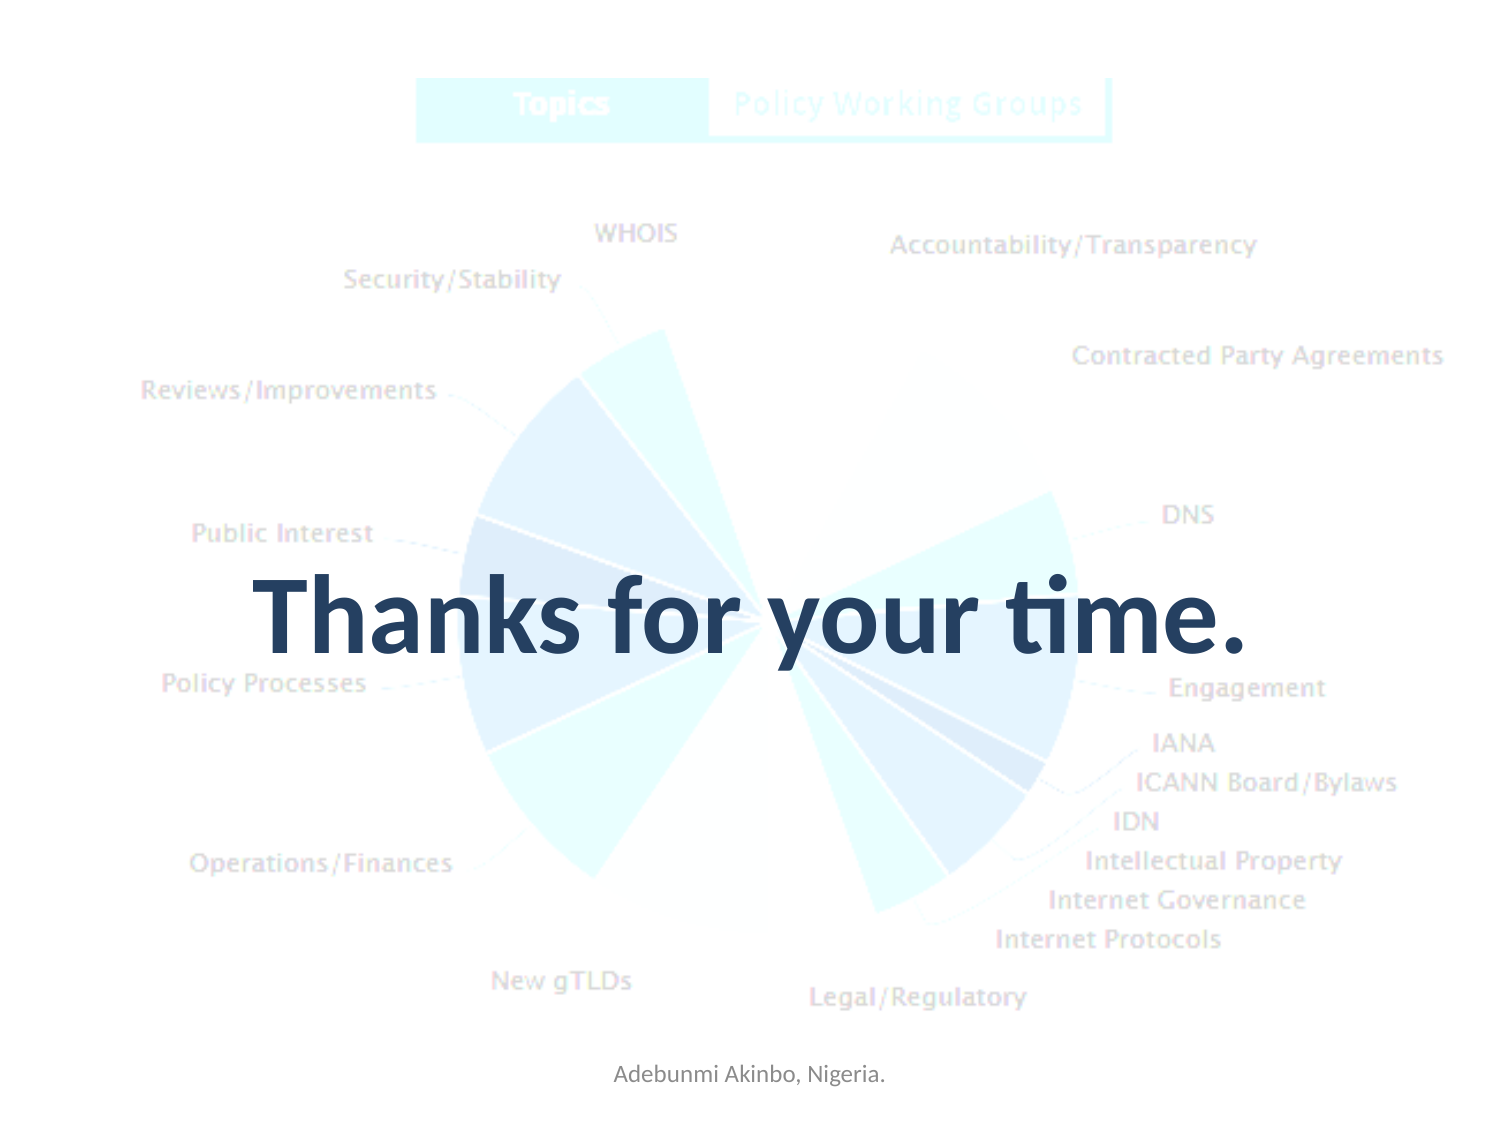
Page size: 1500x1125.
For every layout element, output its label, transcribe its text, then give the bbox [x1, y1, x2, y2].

footer Adebunmi Akinbo, Nigeria. [512, 1042, 988, 1103]
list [52, 77, 1500, 1012]
